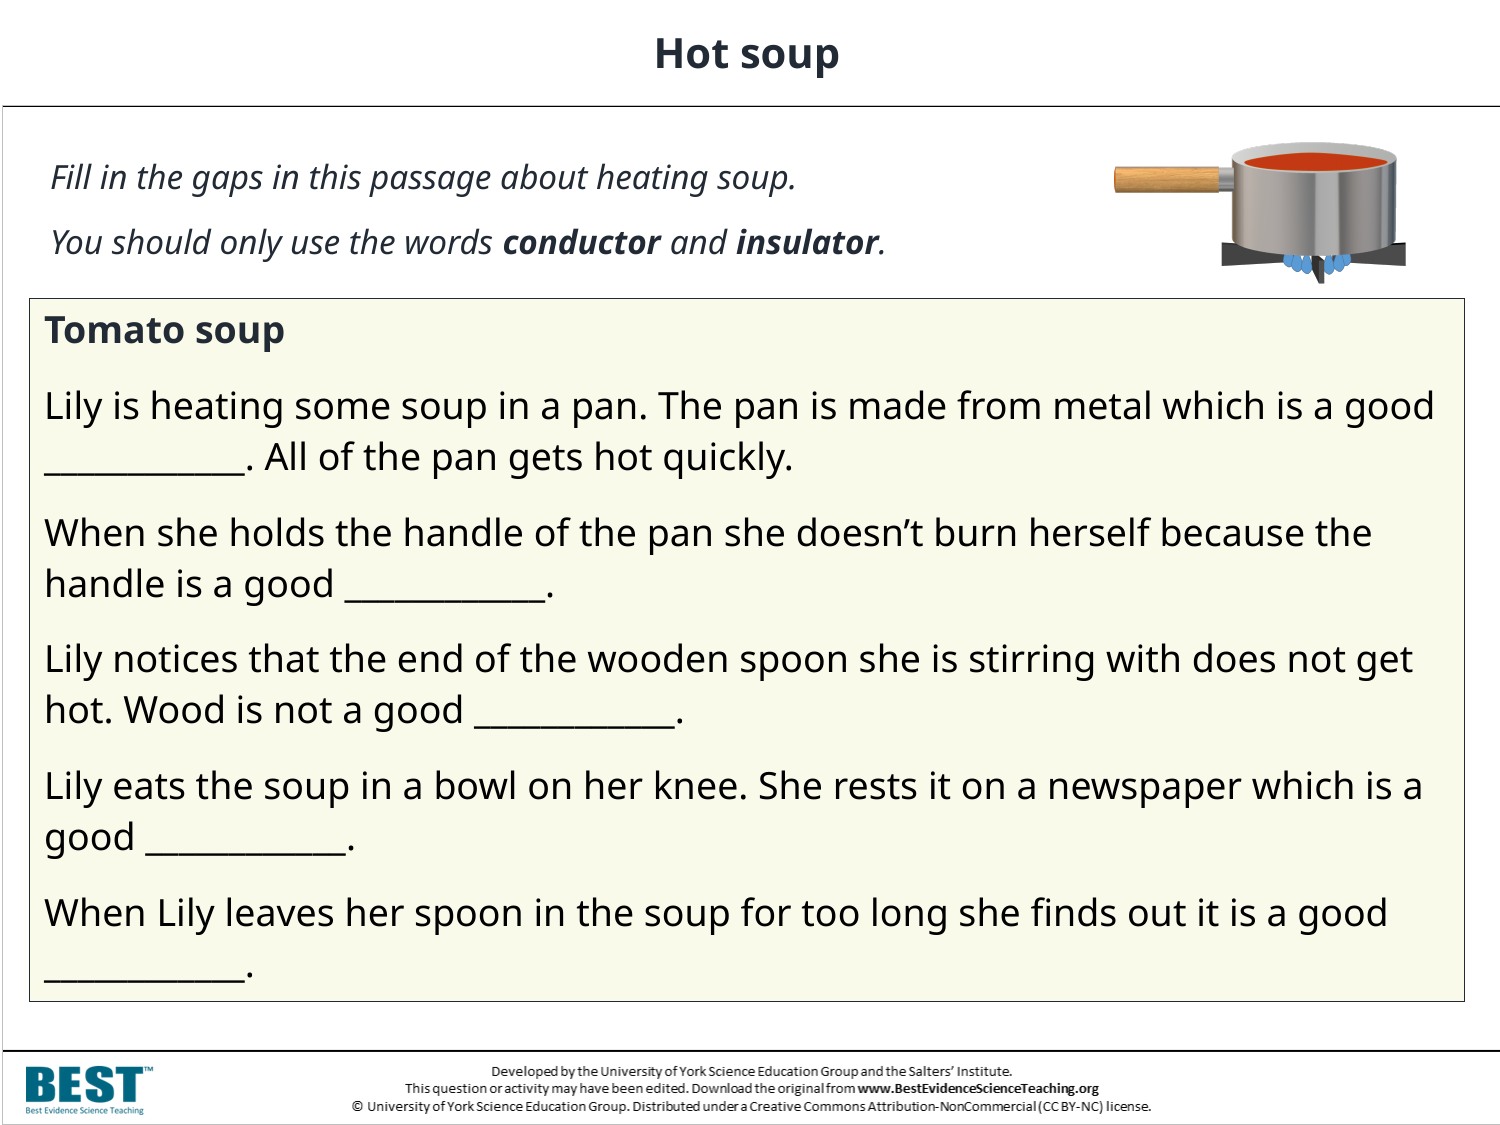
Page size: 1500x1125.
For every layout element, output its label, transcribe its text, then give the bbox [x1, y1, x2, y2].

picture [2, 105, 1500, 1125]
text_box Hot soup [23, 4, 1471, 99]
